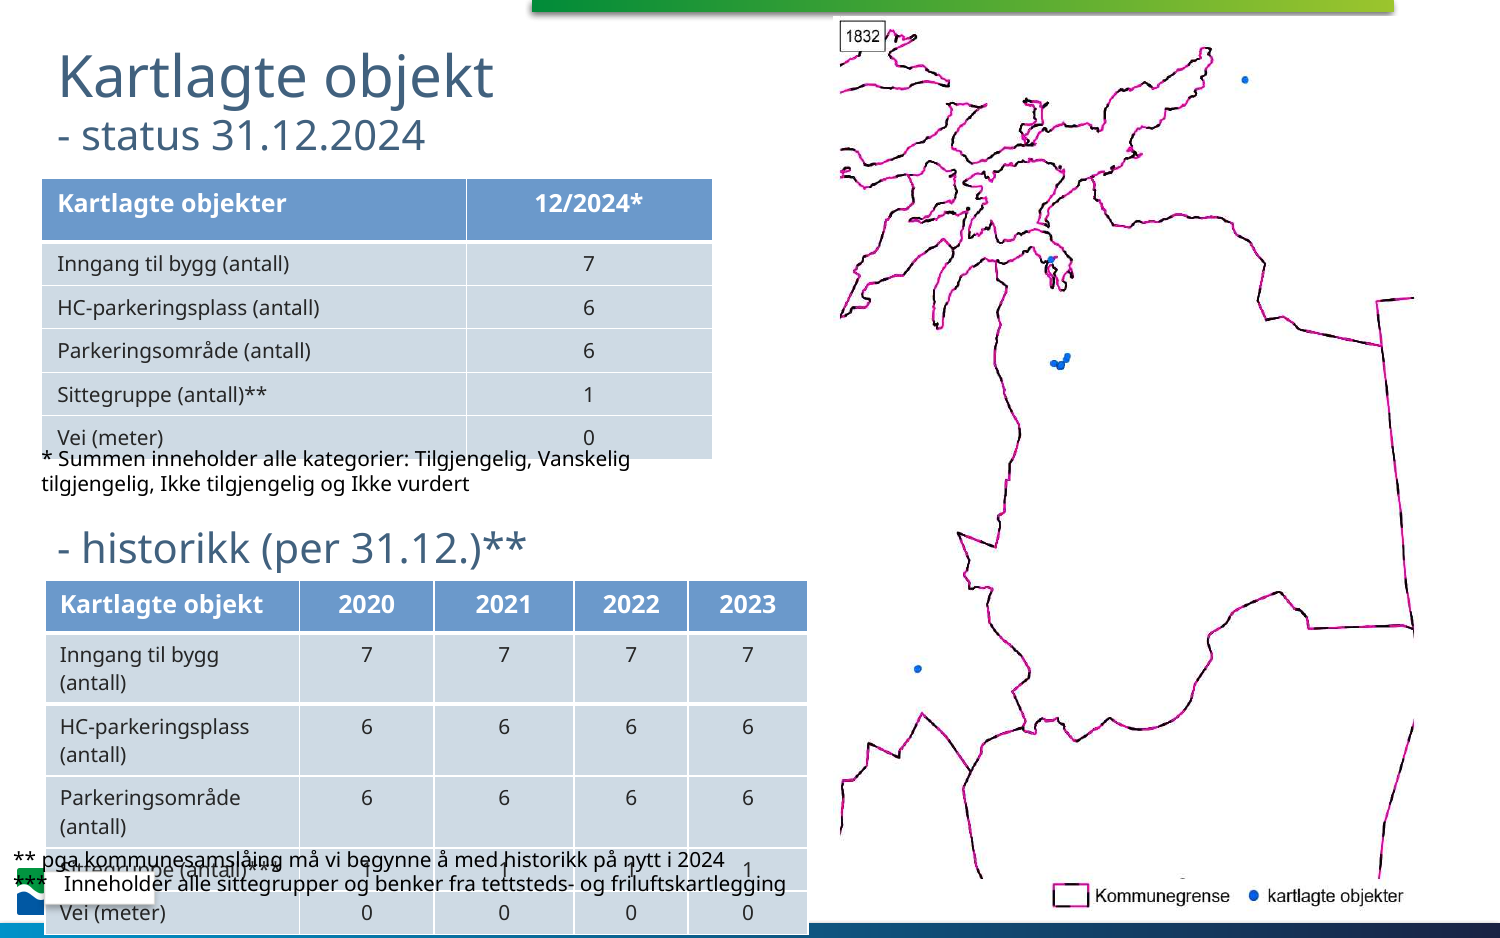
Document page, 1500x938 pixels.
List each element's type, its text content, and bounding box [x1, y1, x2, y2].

table_cell 0 [300, 904, 433, 934]
table_cell 6 [300, 706, 433, 775]
table_cell Parkeringsområde (antall) [42, 329, 466, 372]
table_header 2023 [689, 581, 807, 631]
table_cell 6 [689, 777, 807, 847]
table_cell 7 [435, 635, 573, 702]
table_cell 6 [689, 706, 807, 775]
table_cell 6 [300, 777, 433, 838]
table_header Kartlagte objekt [46, 581, 299, 631]
text_box * Summen inneholder alle kategorier: Tilgjengelig, Vanskelig tilgjengelig, Ikke tilgjengelig og Ikke vurdert [26, 438, 711, 504]
table_cell 1 [467, 373, 712, 415]
text_box - historikk (per 31.12.)** [42, 496, 828, 580]
table_header 2022 [575, 581, 687, 631]
table_cell 6 [435, 777, 573, 838]
table_cell 0 [689, 892, 807, 934]
table_header Kartlagte objekter [42, 179, 466, 240]
table_cell HC-parkeringsplass (antall) [42, 286, 466, 328]
table_cell 0 [435, 904, 573, 934]
table_cell 6 [575, 777, 687, 838]
text_box ** pga kommunesamslåing må vi begynne å med historikk på nytt i 2024 *** Inneholder alle sittegrupper og benker fra tettsteds- og friluftskartlegging [0, 838, 802, 904]
table_cell 6 [435, 706, 573, 775]
table_cell 6 [575, 706, 687, 775]
table_cell 7 [689, 635, 807, 702]
table_cell 7 [467, 244, 712, 285]
table_cell 6 [467, 329, 712, 372]
table_cell 1 [802, 849, 807, 890]
table_cell Vei (meter) [46, 904, 299, 934]
table_header 12/2024* [467, 179, 712, 240]
table_header 2020 [300, 581, 433, 631]
table_cell 7 [300, 635, 433, 702]
table_cell Parkeringsområde (antall) [46, 777, 299, 838]
table_cell Vei (meter) [42, 416, 466, 438]
table_cell 7 [575, 635, 687, 702]
table_header 2021 [435, 581, 573, 631]
table_cell Sittegruppe (antall)** [42, 373, 466, 415]
table_cell HC-parkeringsplass (antall) [46, 706, 299, 775]
picture [833, 16, 1419, 913]
table_cell 0 [575, 904, 687, 934]
text_box Kartlagte objekt - status 31.12.2024 [42, 24, 828, 167]
table_cell Inngang til bygg (antall) [42, 244, 466, 285]
table_cell 6 [467, 286, 712, 328]
table_cell 0 [467, 416, 712, 459]
table_cell Inngang til bygg (antall) [46, 635, 299, 702]
